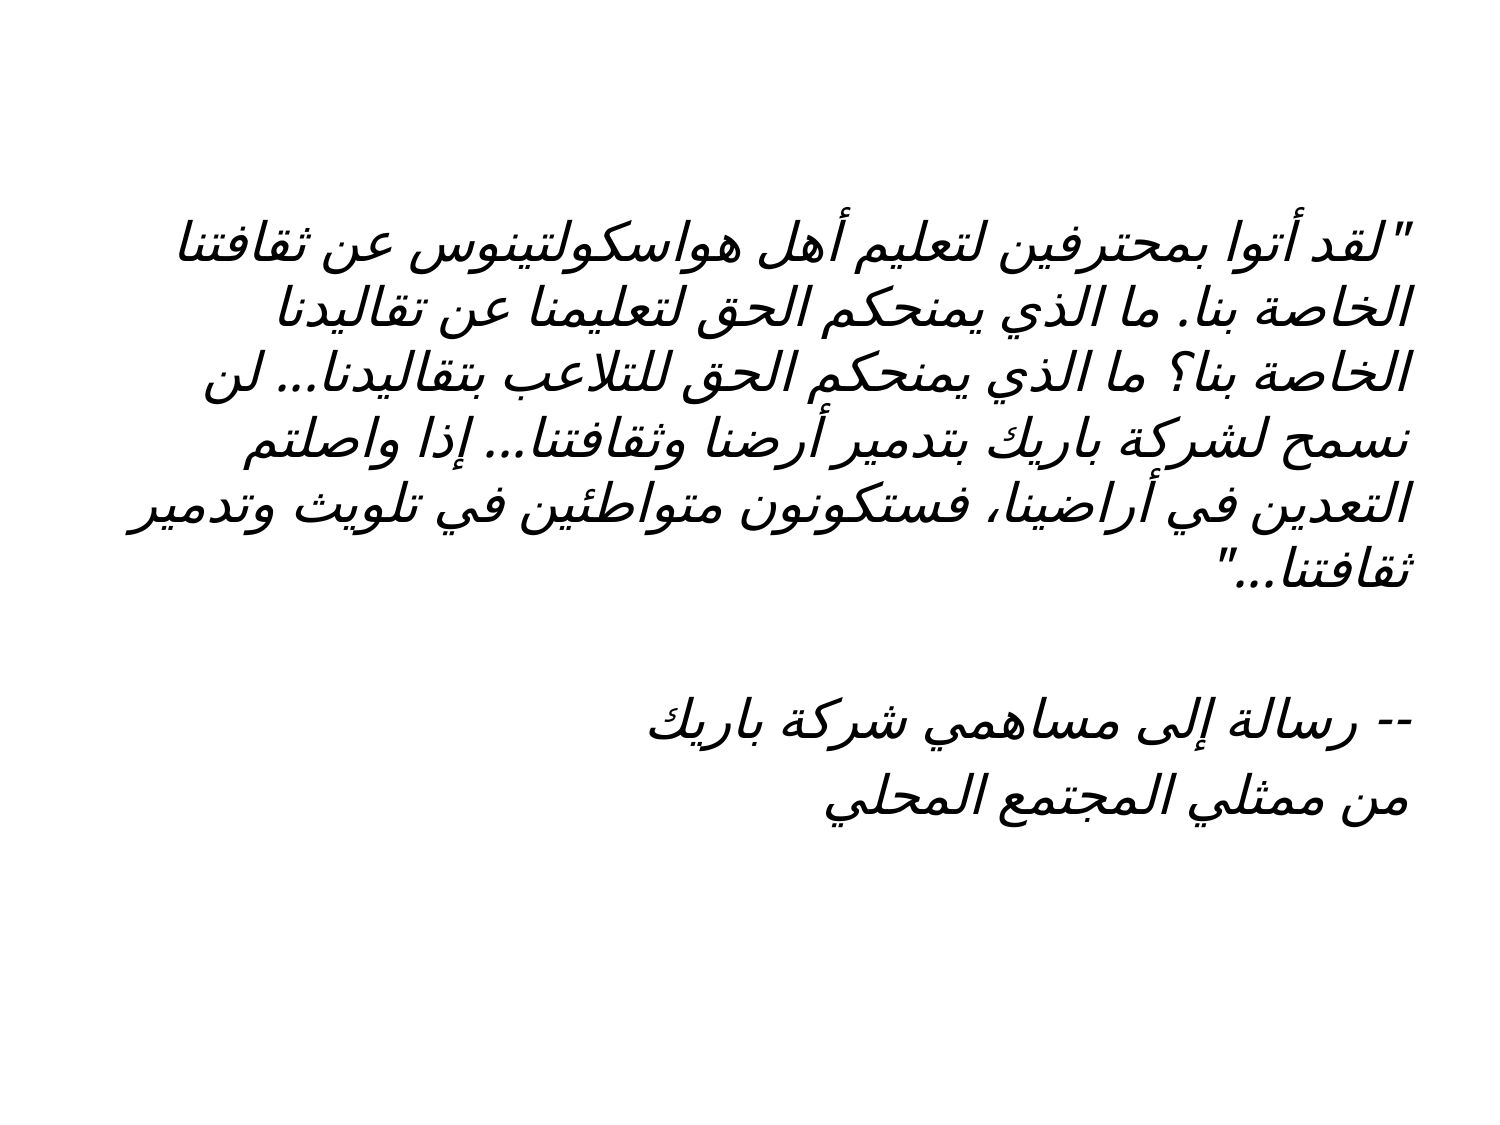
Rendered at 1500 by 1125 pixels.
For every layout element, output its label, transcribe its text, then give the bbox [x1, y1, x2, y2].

list "لقد أتوا بمحترفين لتعليم أهل هواسكولتينوس عن ثقافتنا الخاصة بنا. ما الذي يمنحكم الحق لتعليمنا عن تقاليدنا الخاصة بنا؟ ما الذي يمنحكم الحق للتلاعب بتقاليدنا... لن نسمح لشركة باريك بتدمير أرضنا وثقافتنا... إذا واصلتم التعدين في أراضينا، فستكونون متواطئين في تلويث وتدمير ثقافتنا..." -- رسالة إلى مساهمي شركة باريك من ممثلي المجتمع المحلي [87, 200, 1425, 943]
